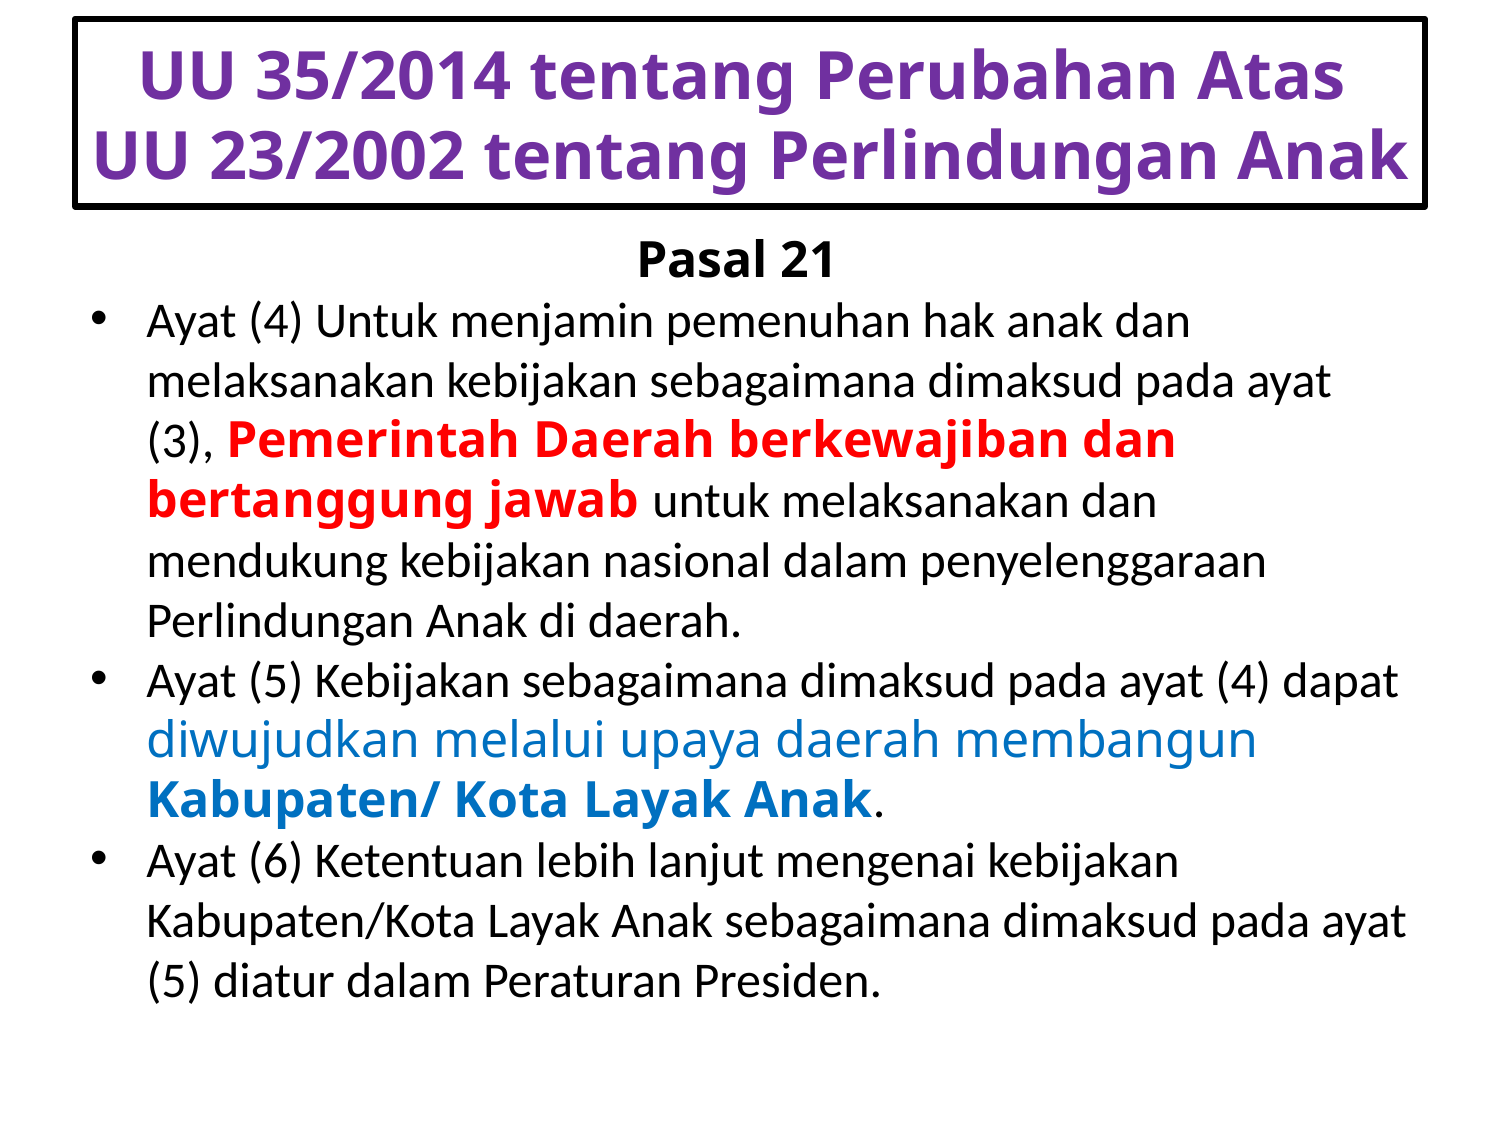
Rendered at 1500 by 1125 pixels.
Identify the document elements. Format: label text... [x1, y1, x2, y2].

title UU 35/2014 tentang Perubahan Atas UU 23/2002 tentang Perlindungan Anak [75, 19, 1425, 207]
list Pasal 21 Ayat (4) Untuk menjamin pemenuhan hak anak dan melaksanakan kebijakan sebagaimana dimaksud pada ayat (3), Pemerintah Daerah berkewajiban dan bertanggung jawab untuk melaksanakan dan mendukung kebijakan nasional dalam penyelenggaraan Perlindungan Anak di daerah. Ayat (5) Kebijakan sebagaimana dimaksud pada ayat (4) dapat diwujudkan melalui upaya daerah membangun Kabupaten/ Kota Layak Anak. Ayat (6) Ketentuan lebih lanjut mengenai kebijakan Kabupaten/Kota Layak Anak sebagaimana dimaksud pada ayat (5) diatur dalam Peraturan Presiden. [75, 220, 1425, 1059]
